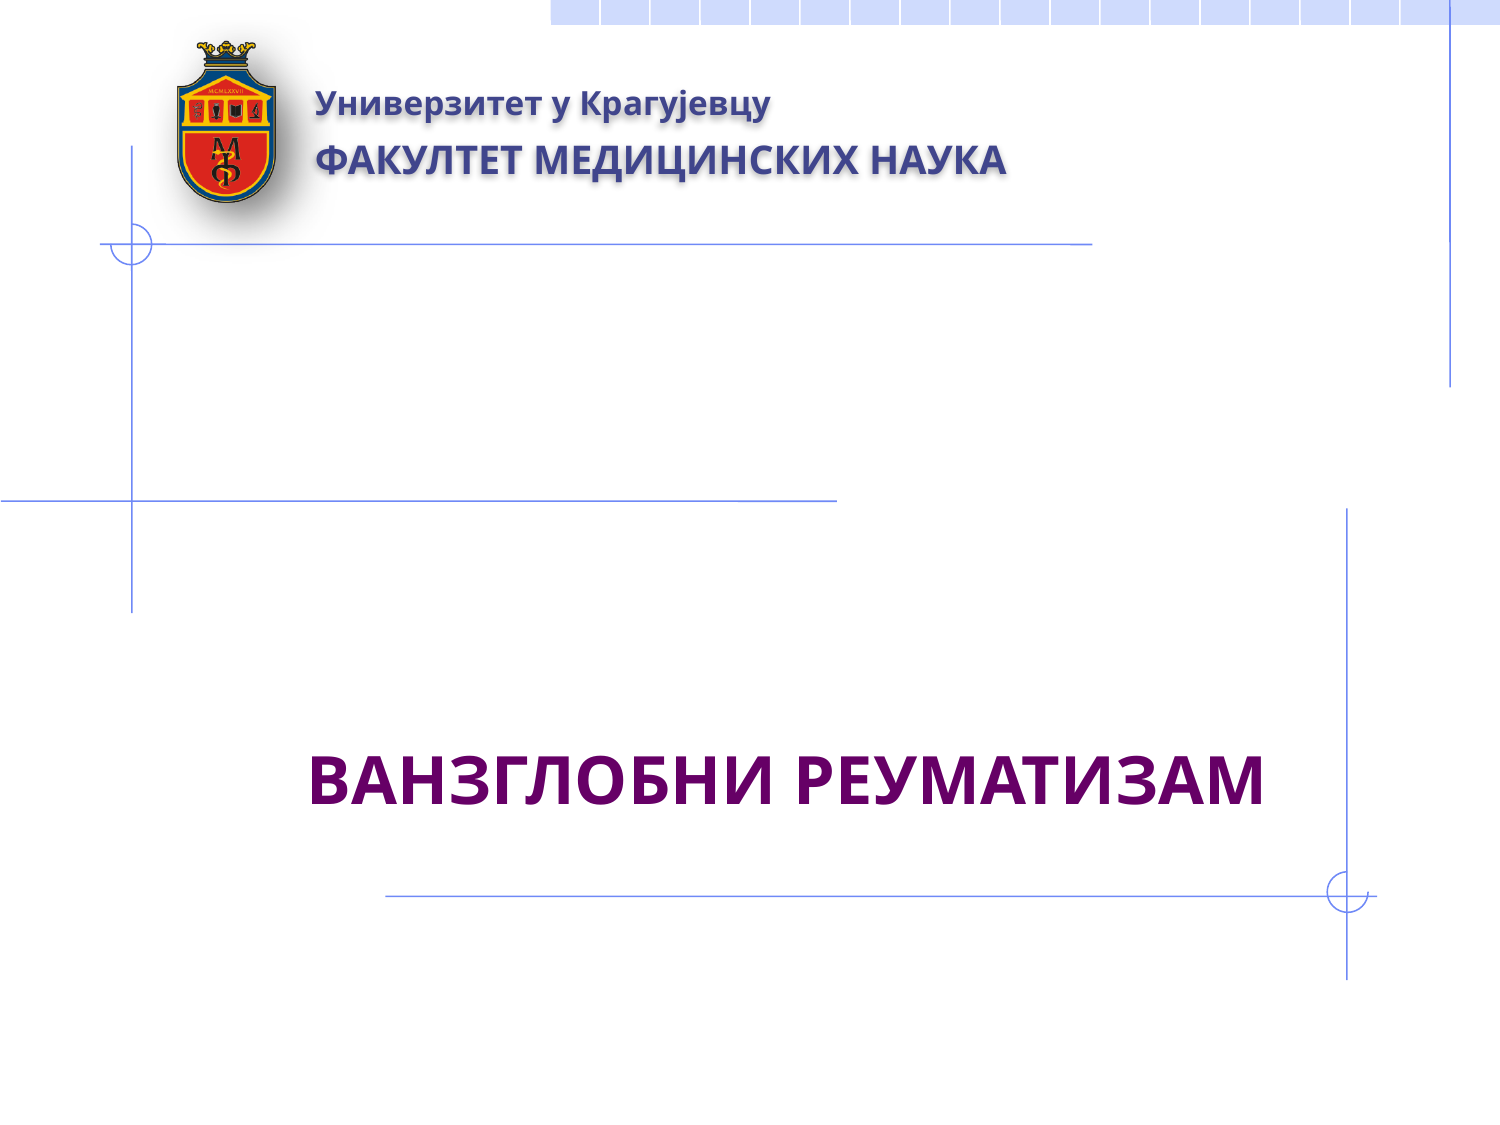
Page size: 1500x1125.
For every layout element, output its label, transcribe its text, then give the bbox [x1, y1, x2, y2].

text_box Универзитет у Крaгујевцу ФАКУЛТЕТ МЕДИЦИНСКИХ НАУКА [304, 74, 1328, 190]
title ВАНЗГЛОБНИ РЕУМАТИЗАМ [149, 637, 1426, 826]
picture [162, 36, 288, 207]
